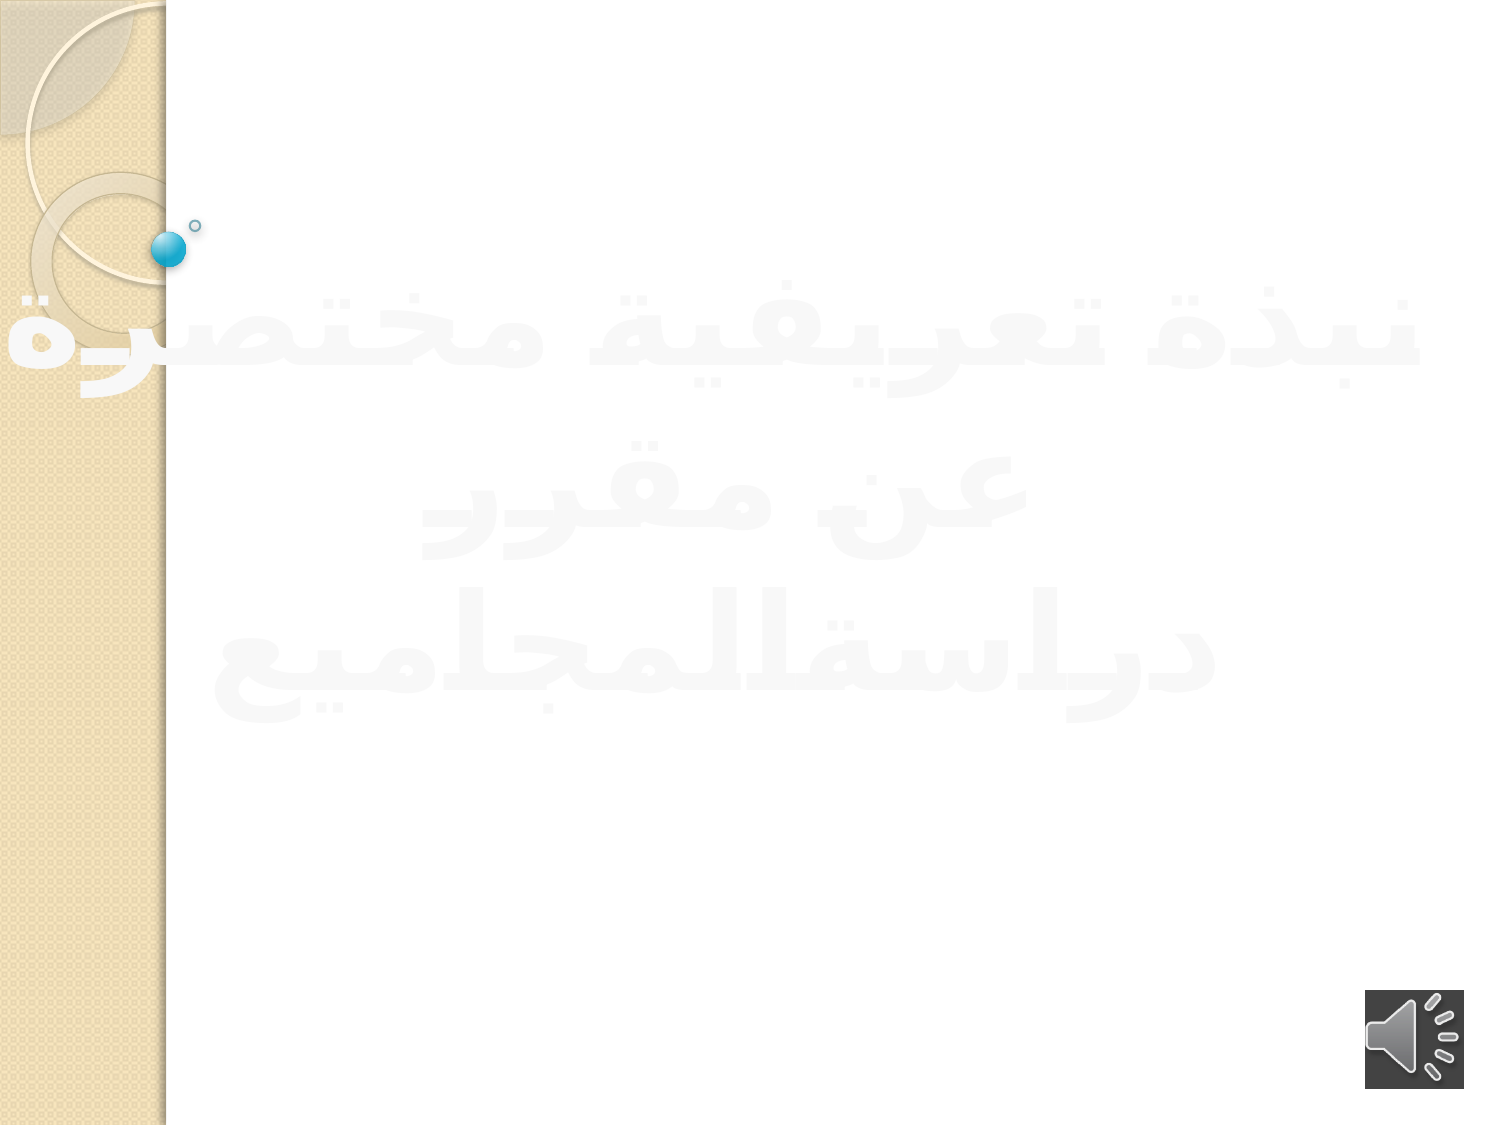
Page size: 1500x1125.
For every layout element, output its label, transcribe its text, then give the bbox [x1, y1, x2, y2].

text_box نبذة تعريفية مختصرة عن مقرر دراسةالمجاميع [0, 222, 1442, 888]
picture [1364, 989, 1465, 1090]
